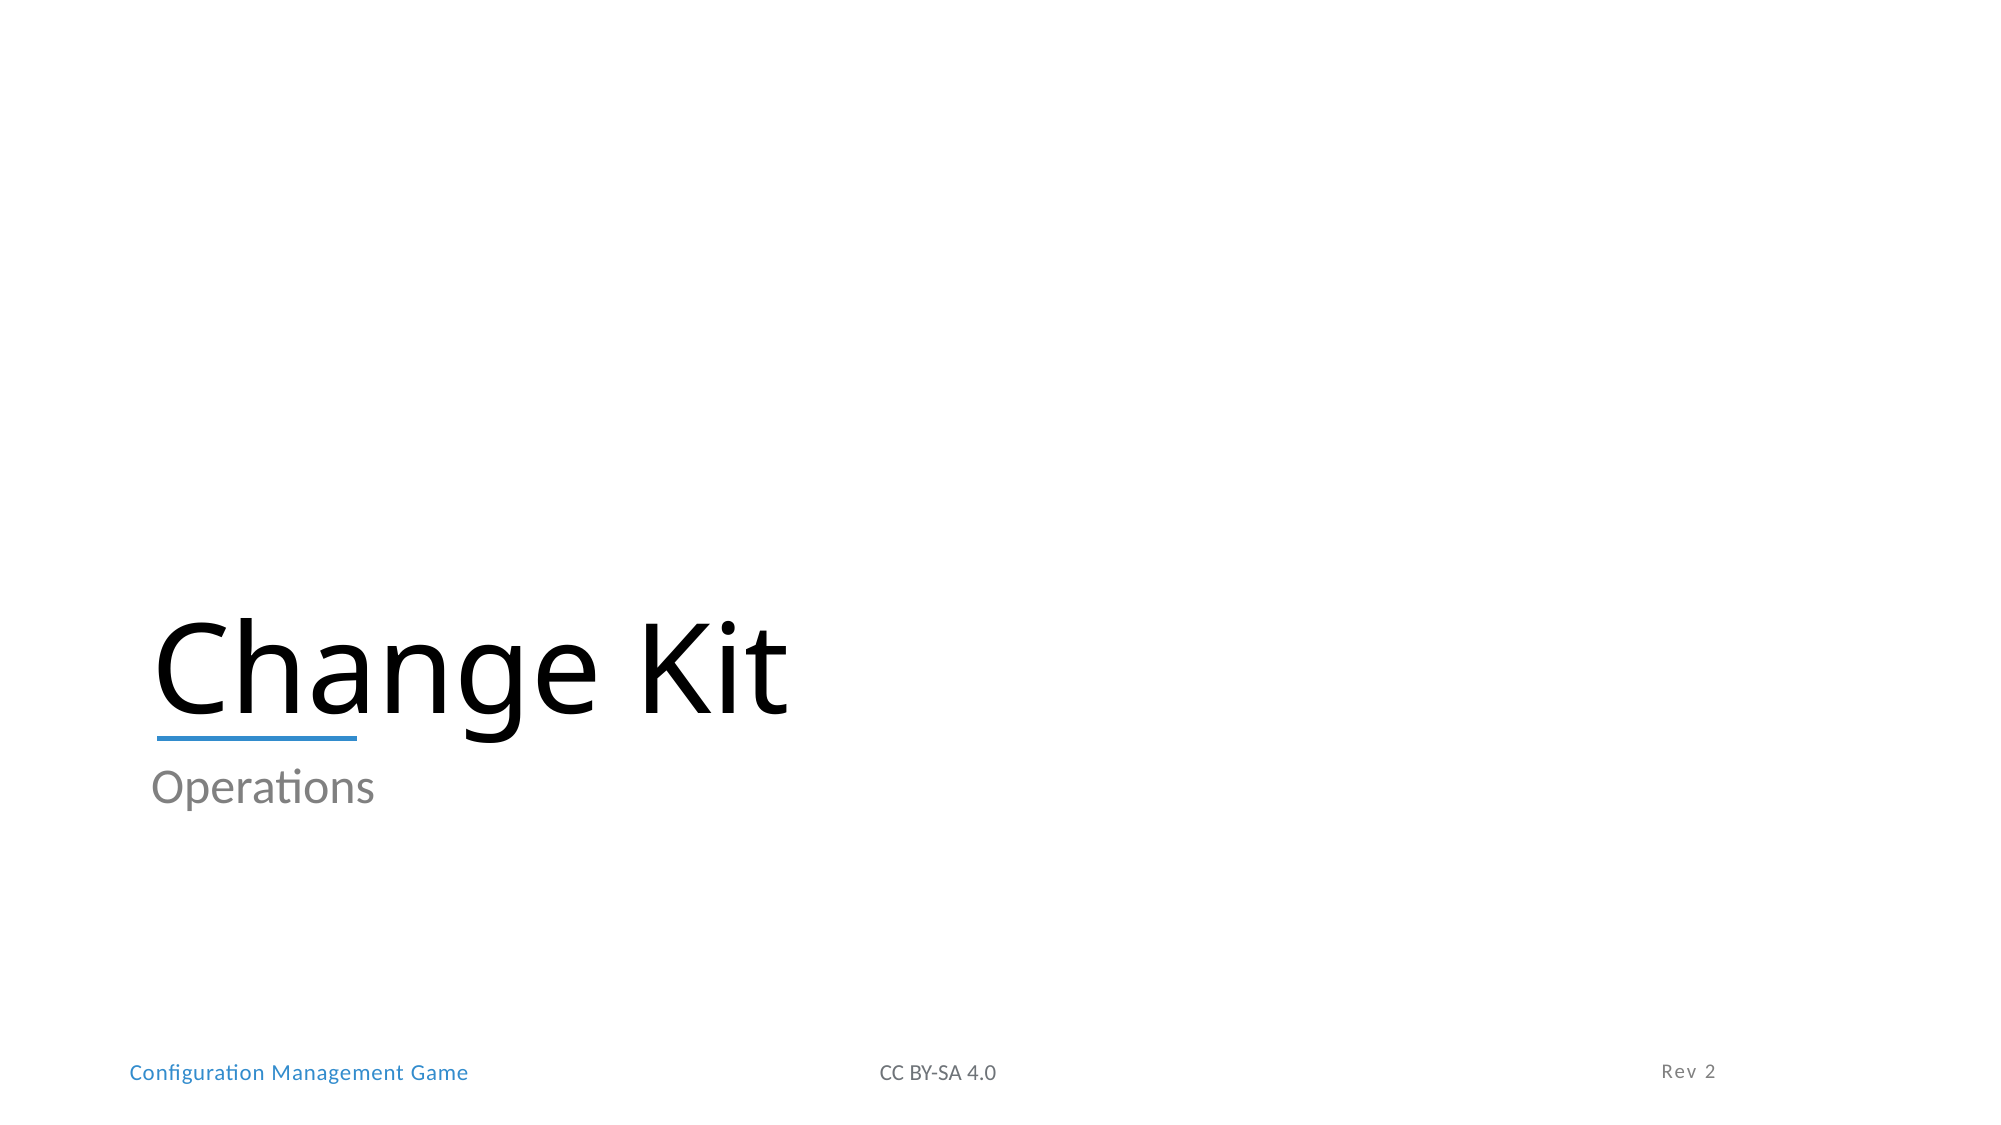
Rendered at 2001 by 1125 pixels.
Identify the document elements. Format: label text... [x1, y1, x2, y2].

title Change Kit [136, 280, 1862, 749]
text_box Rev 2 [1272, 1057, 1716, 1084]
list Operations [136, 752, 1862, 999]
